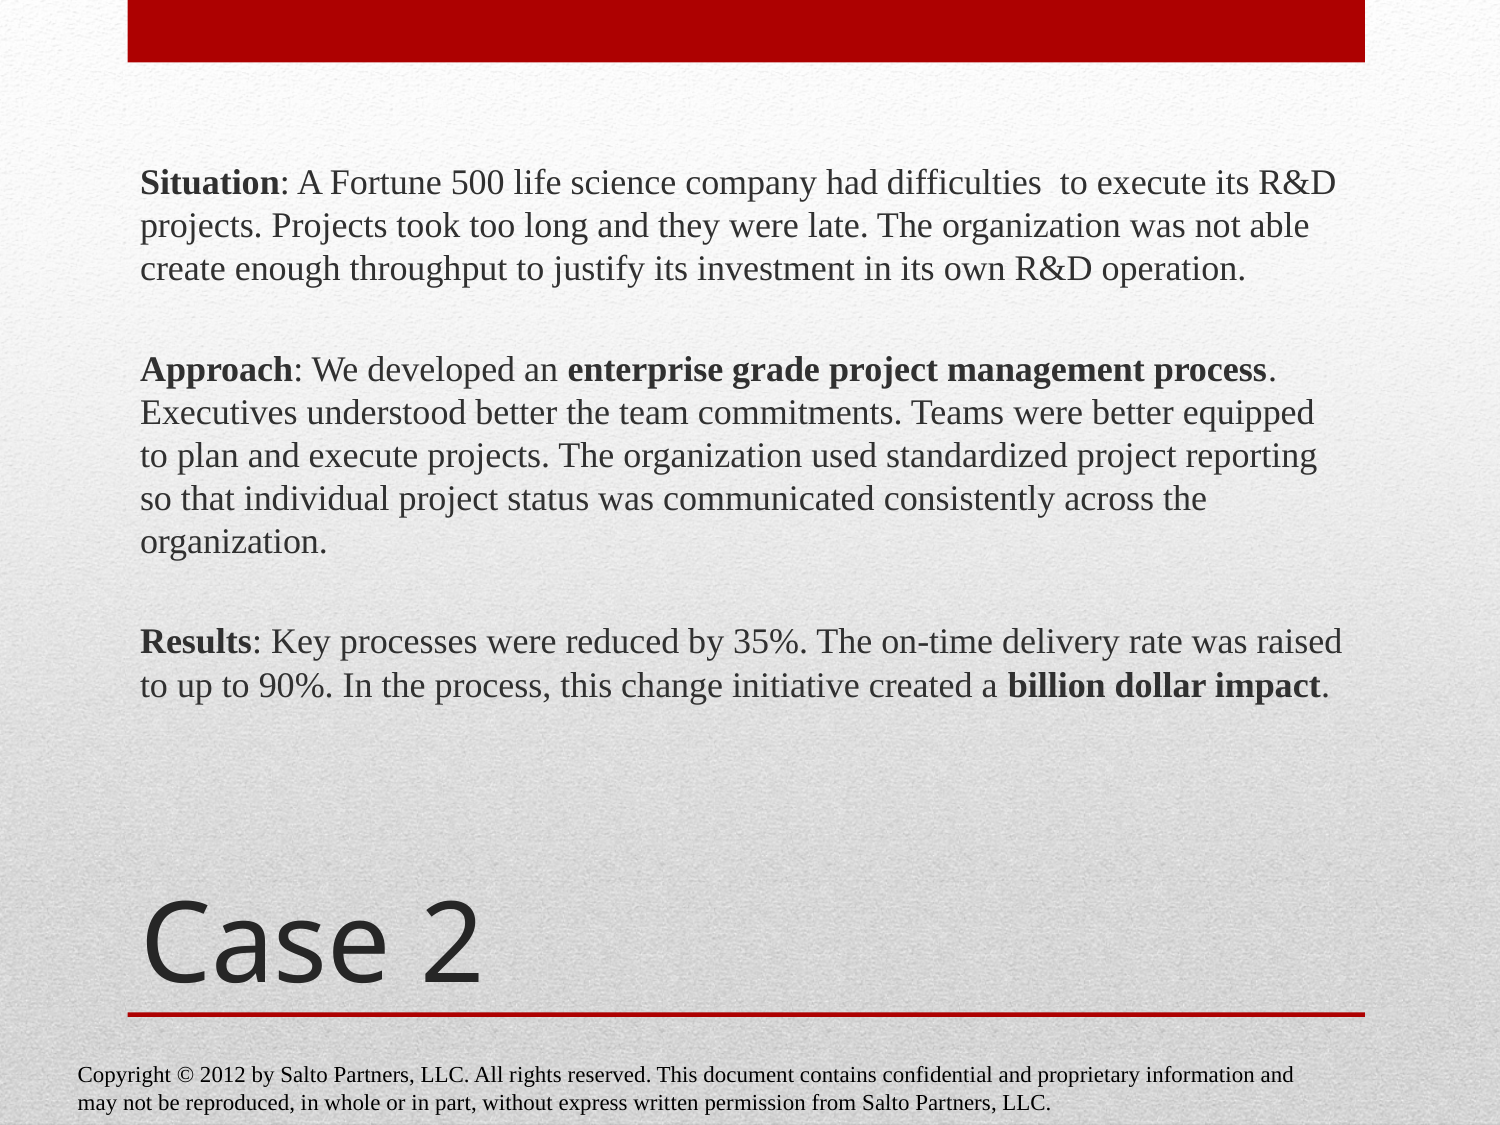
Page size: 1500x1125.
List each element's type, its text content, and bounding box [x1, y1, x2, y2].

title Case 2 [125, 750, 1238, 1013]
list Situation: A Fortune 500 life science company had difficulties to execute its R&D projects. Projects took too long and they were late. The organization was not able create enough throughput to justify its investment in its own R&D operation. Approach: We developed an enterprise grade project management process. Executives understood better the team commitments. Teams were better equipped to plan and execute projects. The organization used standardized project reporting so that individual project status was communicated consistently across the organization. Results: Key processes were reduced by 35%. The on-time delivery rate was raised to up to 90%. In the process, this change initiative created a billion dollar impact. [125, 112, 1363, 750]
